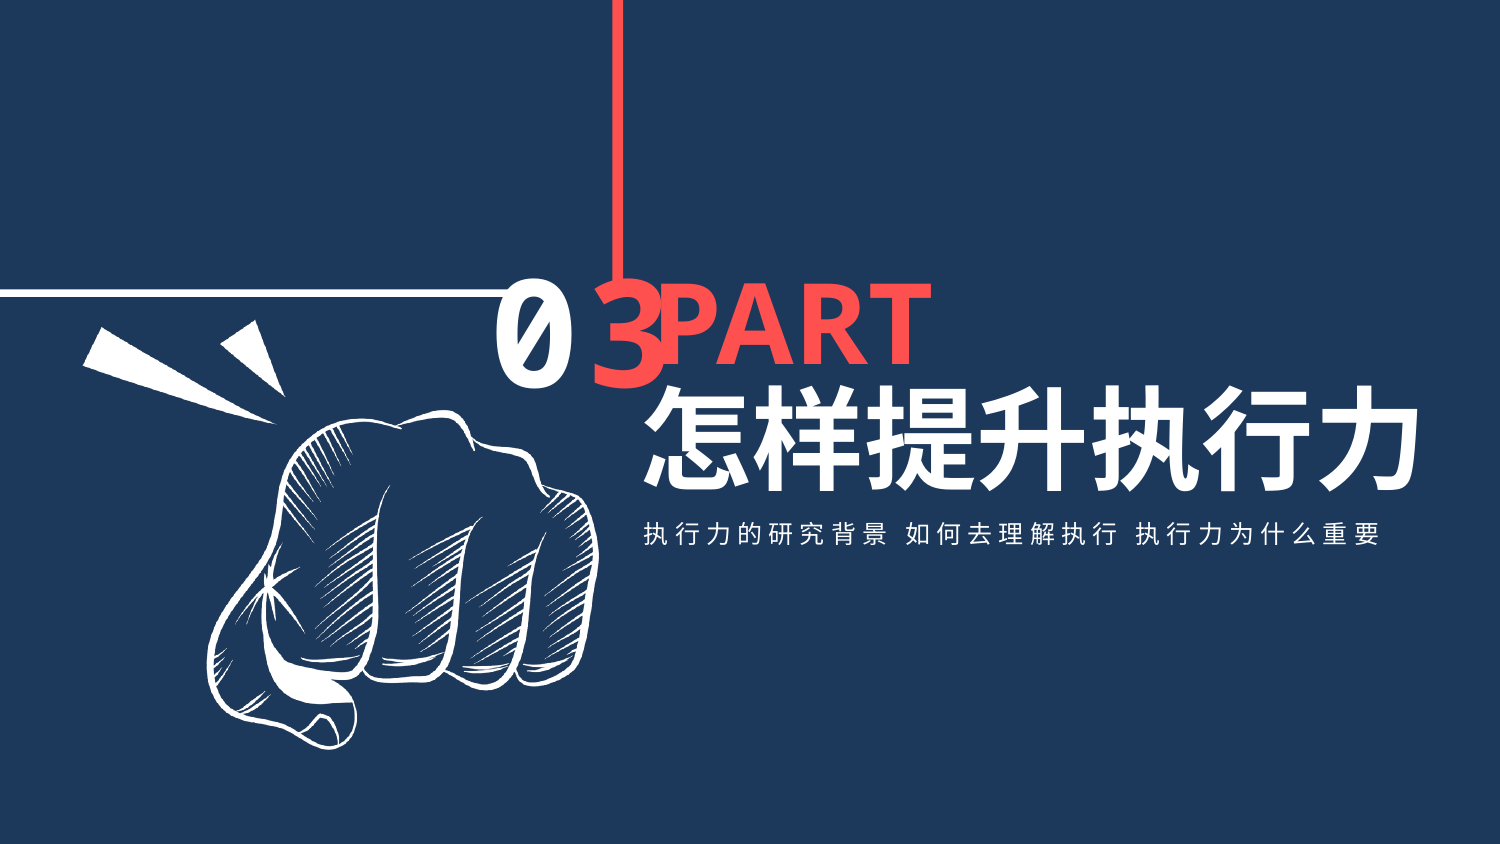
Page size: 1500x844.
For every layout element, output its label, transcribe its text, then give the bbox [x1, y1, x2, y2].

text_box PART [651, 251, 982, 388]
text_box 执行力的研究背景 如何去理解执行 执行力为什么重要 [643, 515, 1427, 549]
picture [74, 296, 625, 767]
text_box 03 [478, 231, 691, 369]
text_box [611, 0, 624, 290]
text_box 怎样提升执行力 [625, 369, 1427, 505]
text_box [0, 288, 513, 298]
